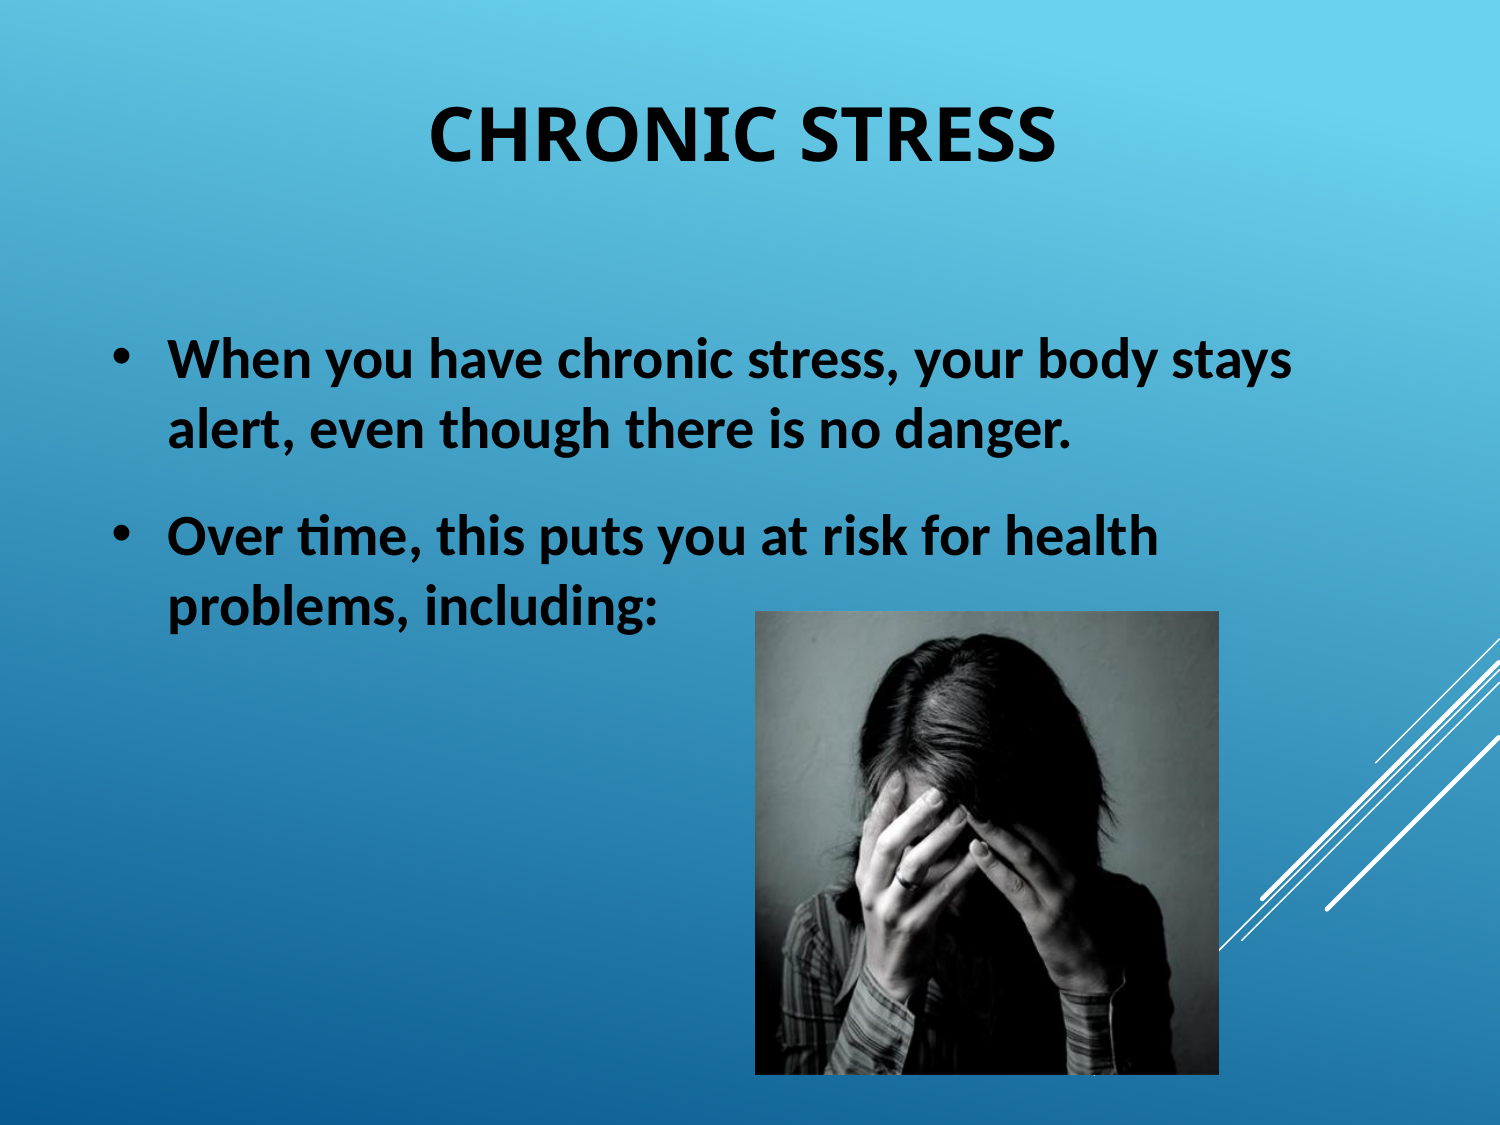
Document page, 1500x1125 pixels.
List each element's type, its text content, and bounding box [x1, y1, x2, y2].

picture [755, 611, 1219, 1075]
text_box When you have chronic stress, your body stays alert, even though there is no danger. Over time, this puts you at risk for health problems, including: [96, 312, 1372, 730]
title CHRONIC STRESS [412, 149, 1219, 204]
